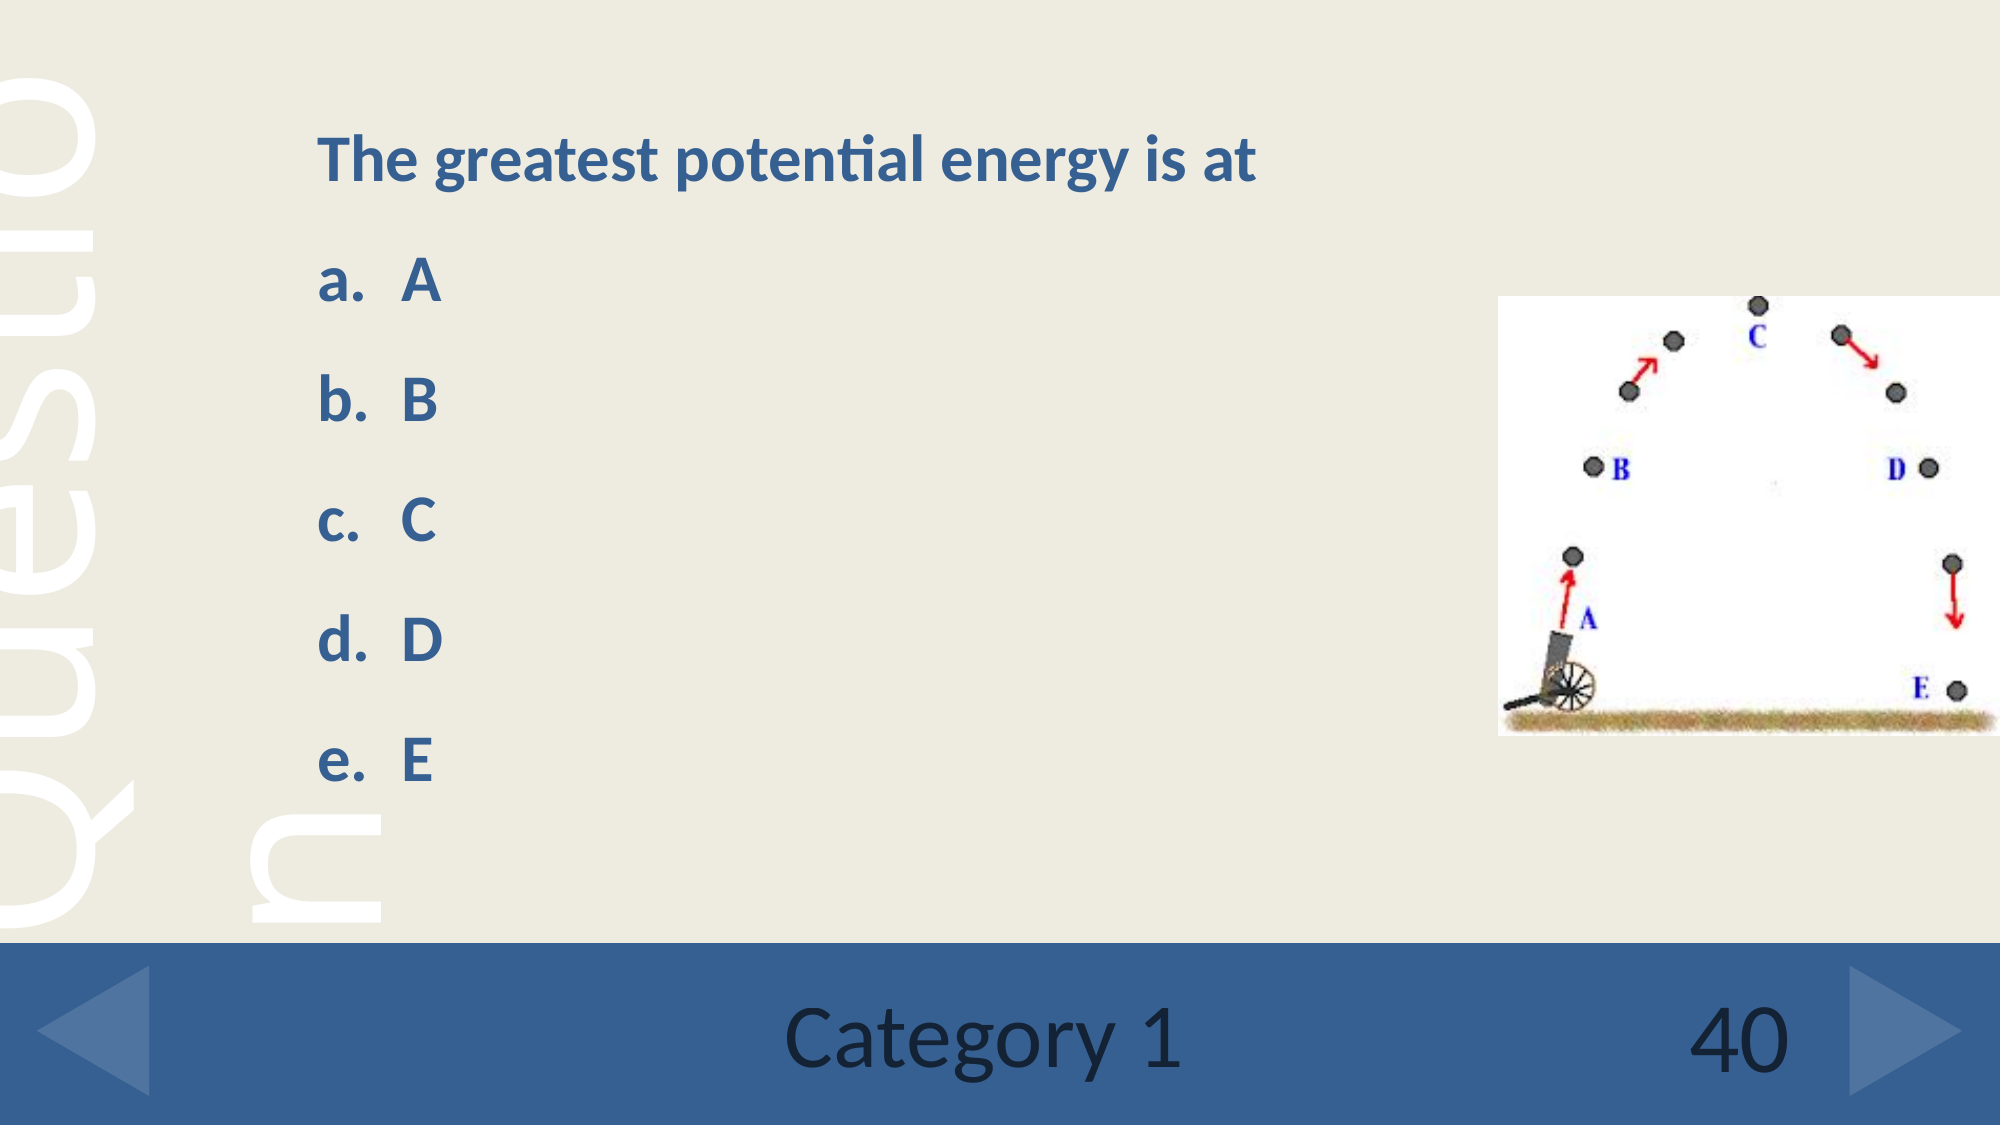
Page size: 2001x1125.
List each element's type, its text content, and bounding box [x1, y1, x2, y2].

title Category 1 [84, 937, 1885, 1125]
list The greatest potential energy is at A B C D E [302, 130, 1912, 820]
picture [1498, 295, 2000, 737]
